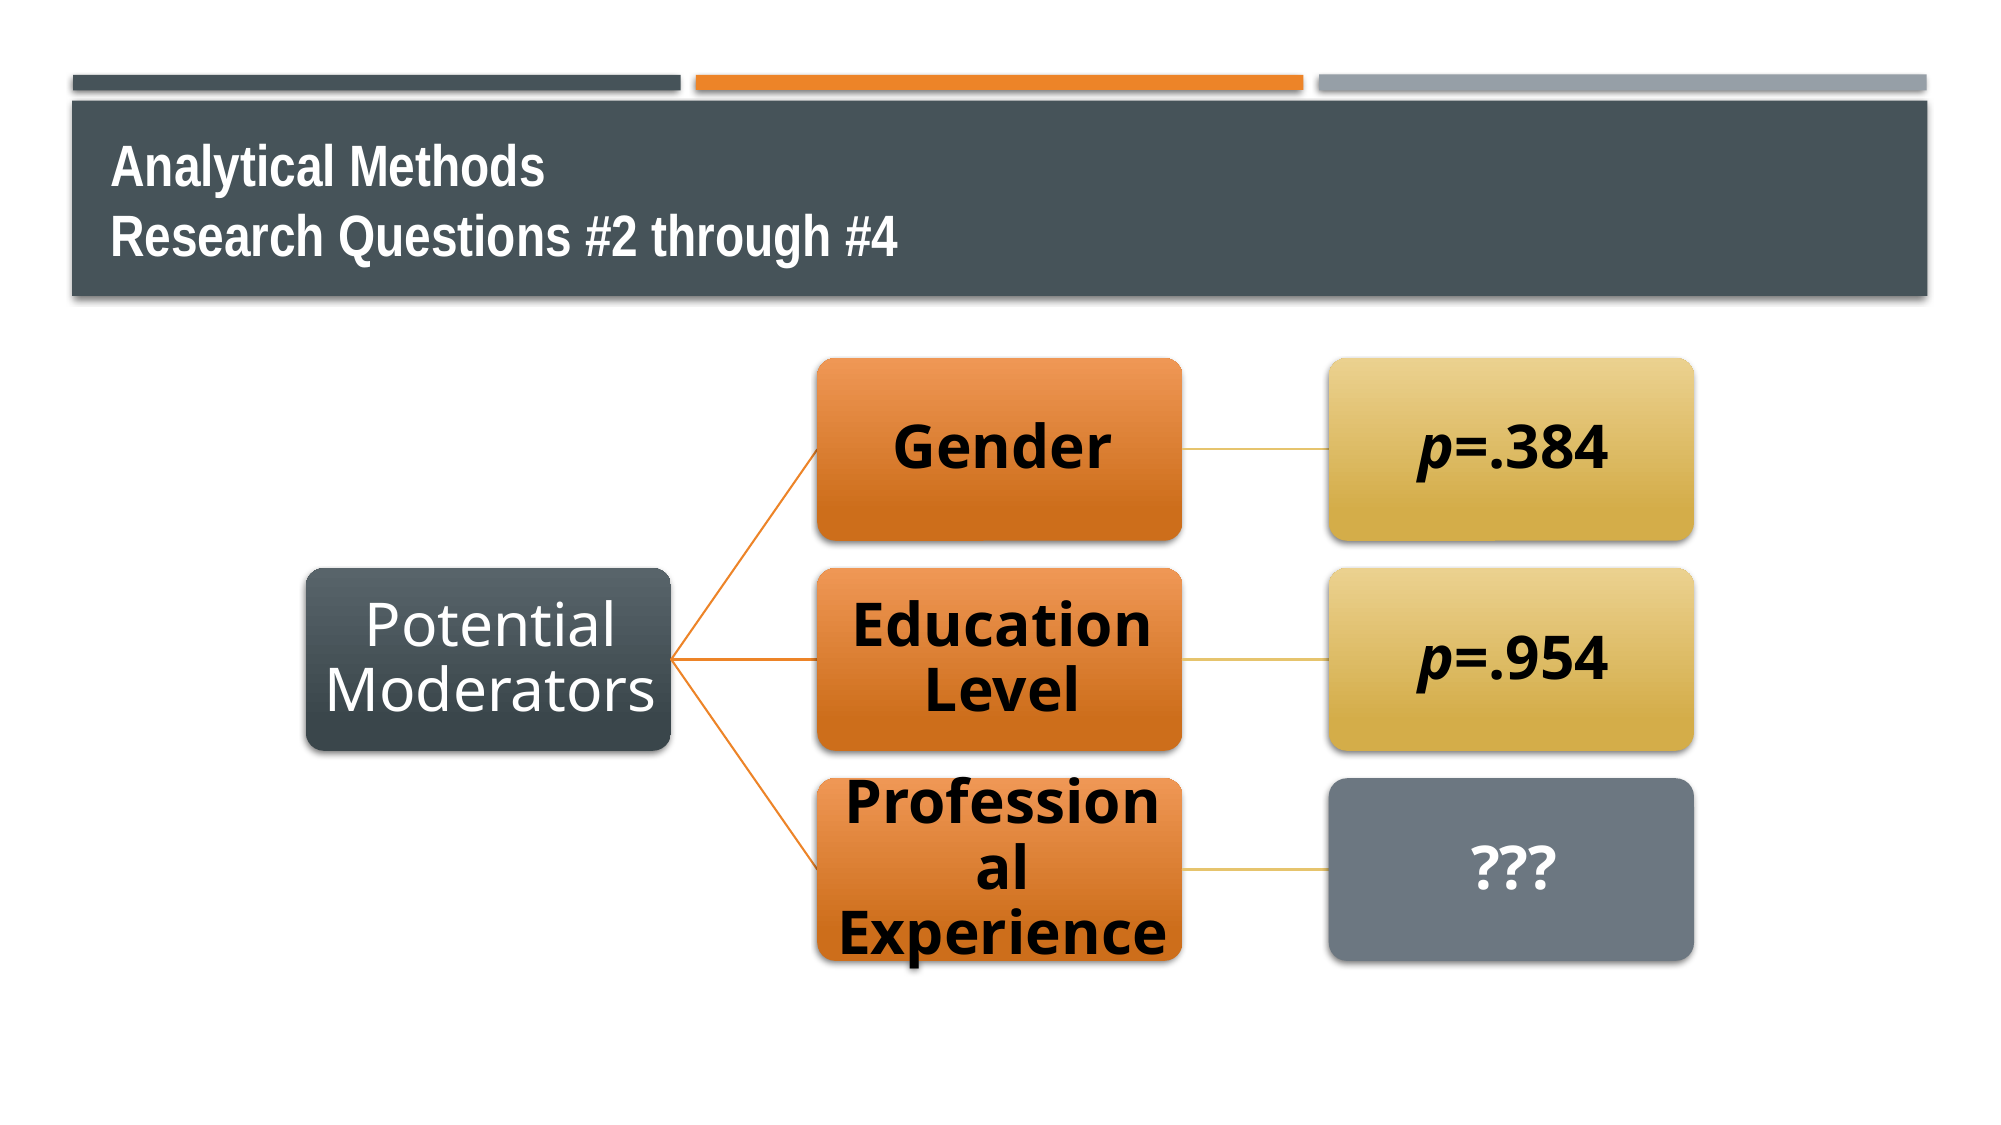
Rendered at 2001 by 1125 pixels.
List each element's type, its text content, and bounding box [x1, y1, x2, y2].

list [94, 357, 1906, 962]
title Analytical Methods Research Questions #2 through #4 [95, 115, 1905, 282]
